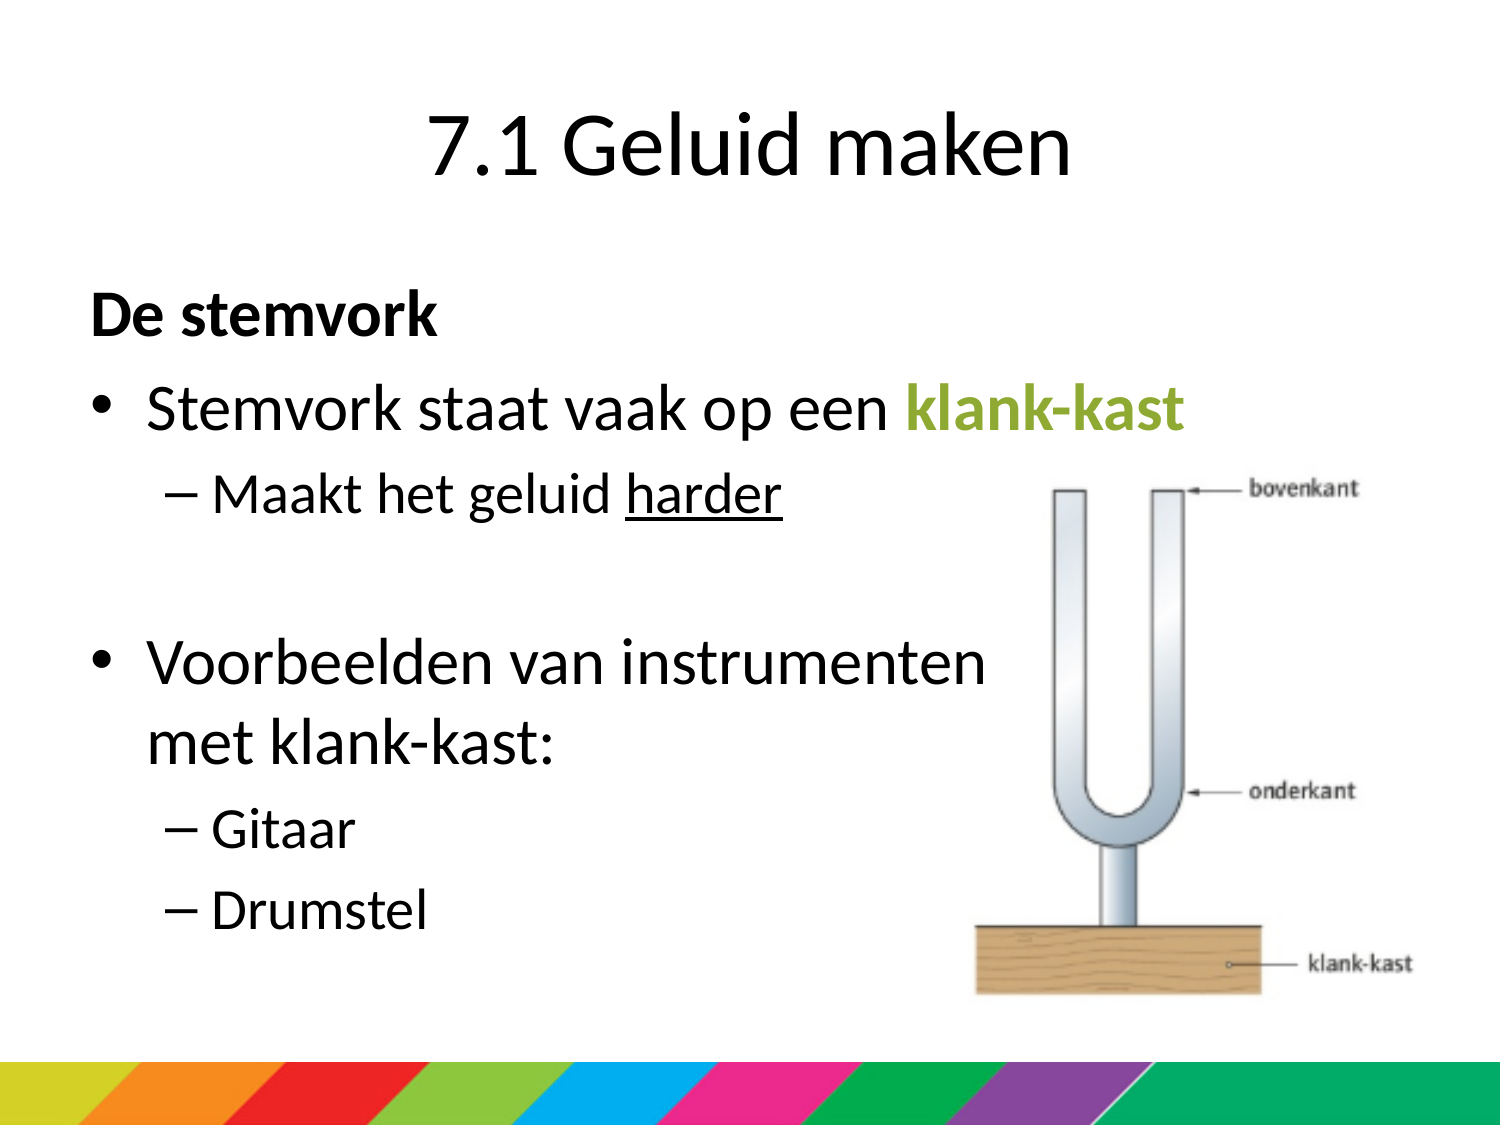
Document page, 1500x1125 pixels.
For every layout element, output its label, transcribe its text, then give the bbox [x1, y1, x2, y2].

picture [968, 445, 1426, 1006]
list De stemvork Stemvork staat vaak op een klank-kast Maakt het geluid harder Voorbeelden van instrumenten met klank-kast: Gitaar Drumstel [75, 262, 1425, 1005]
title 7.1 Geluid maken [75, 45, 1425, 233]
picture [0, 1062, 574, 1125]
picture [656, 1062, 1500, 1125]
